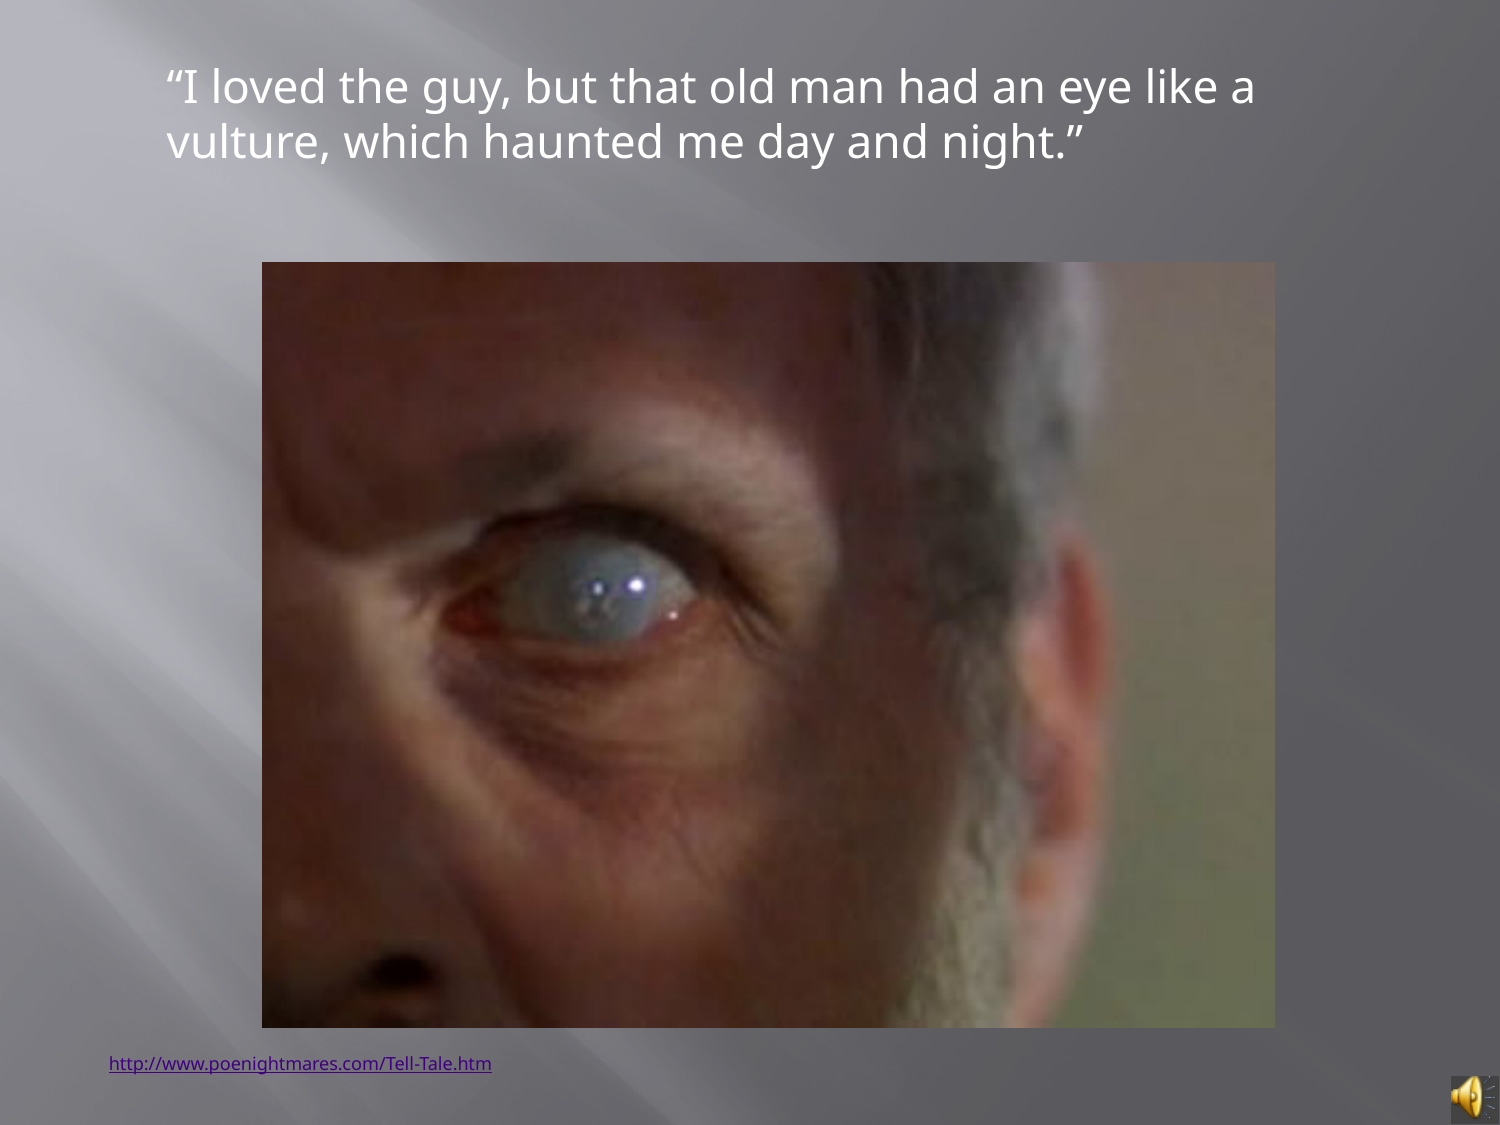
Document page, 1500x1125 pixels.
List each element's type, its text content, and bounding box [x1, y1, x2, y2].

list “I loved the guy, but that old man had an eye like a vulture, which haunted me day and night.” http://www.poenightmares.com/Tell-Tale.htm [75, 50, 1425, 1088]
picture [1449, 1074, 1500, 1125]
picture [262, 262, 1276, 1028]
